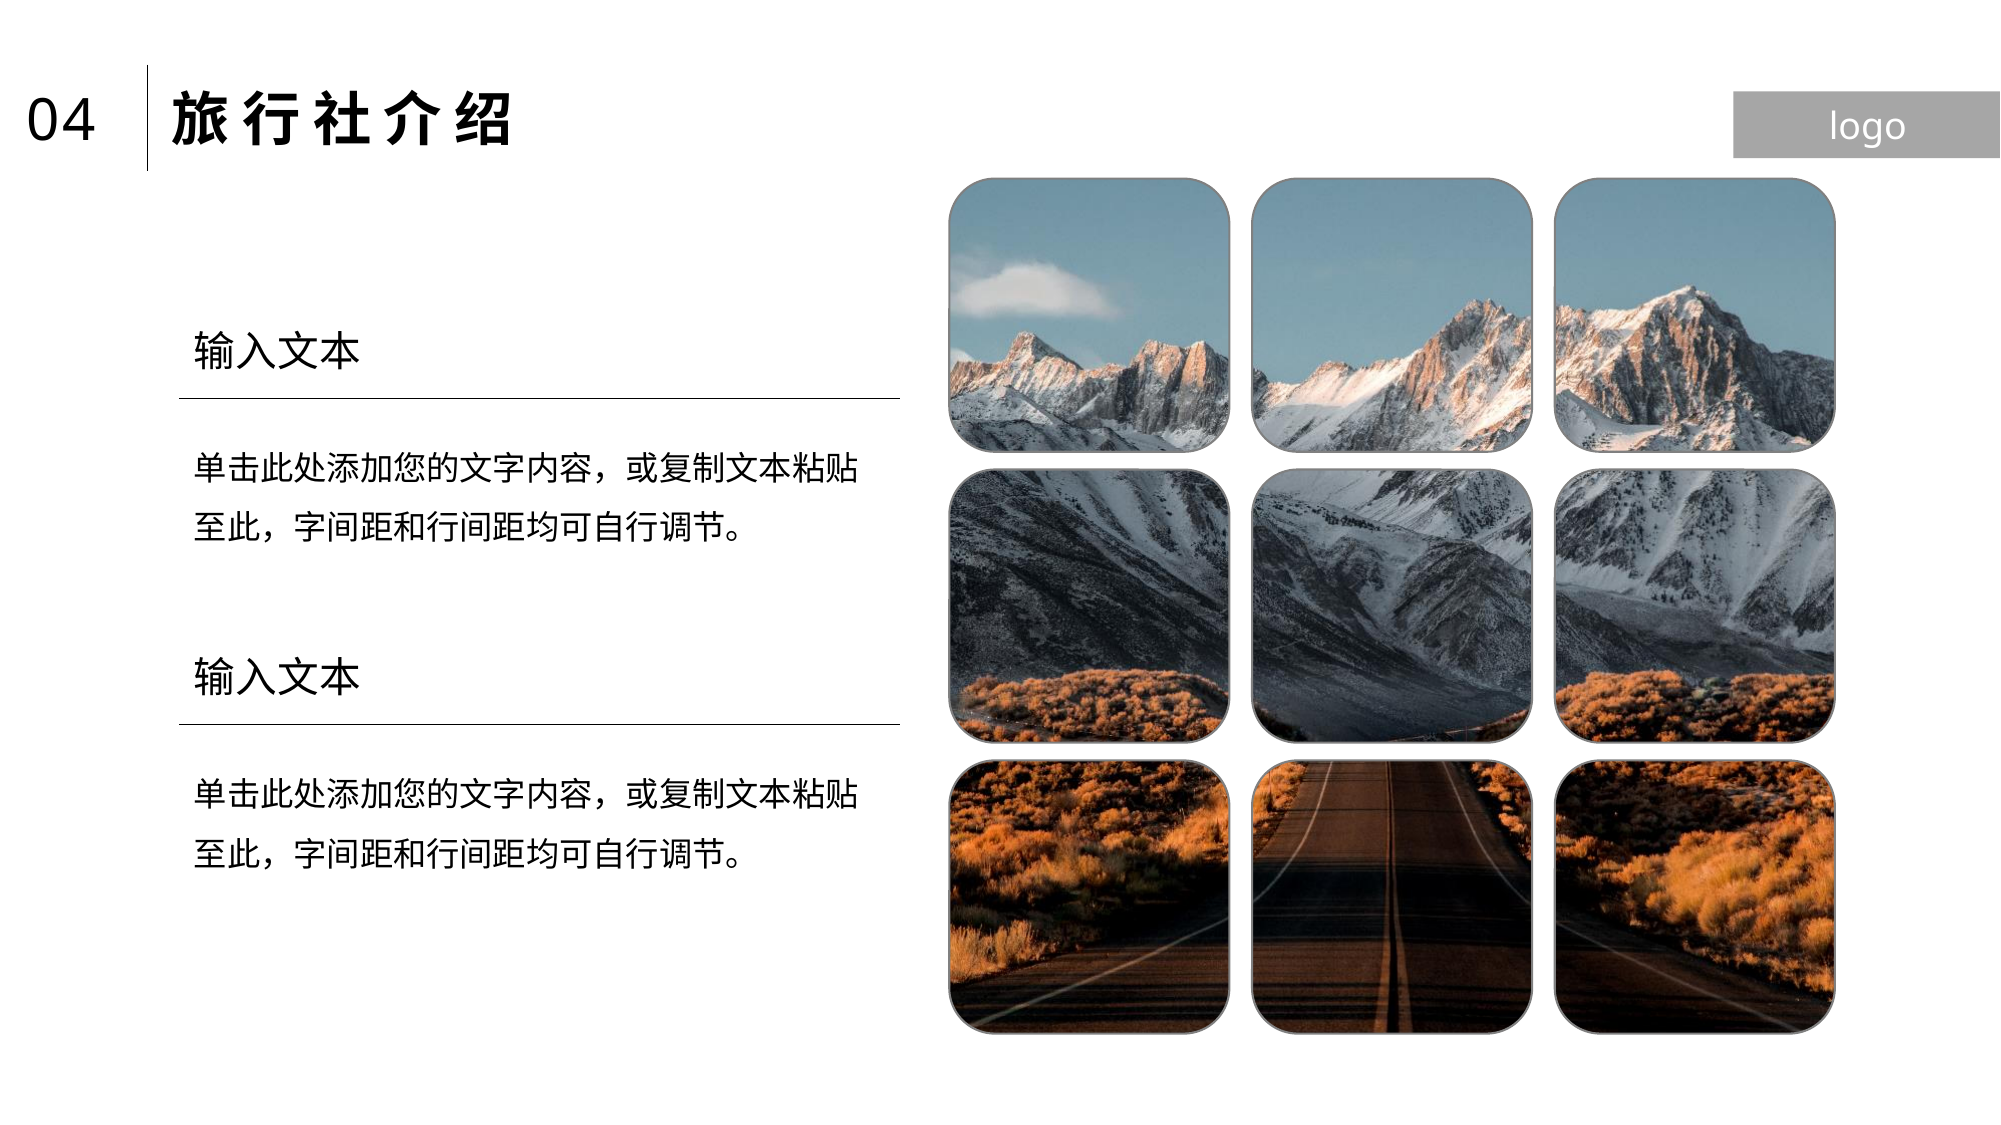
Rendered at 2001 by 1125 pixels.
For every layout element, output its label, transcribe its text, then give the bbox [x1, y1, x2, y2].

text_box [179, 618, 900, 875]
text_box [11, 64, 1048, 171]
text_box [949, 178, 1835, 1034]
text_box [179, 292, 900, 549]
text_box logo [1732, 90, 2000, 159]
